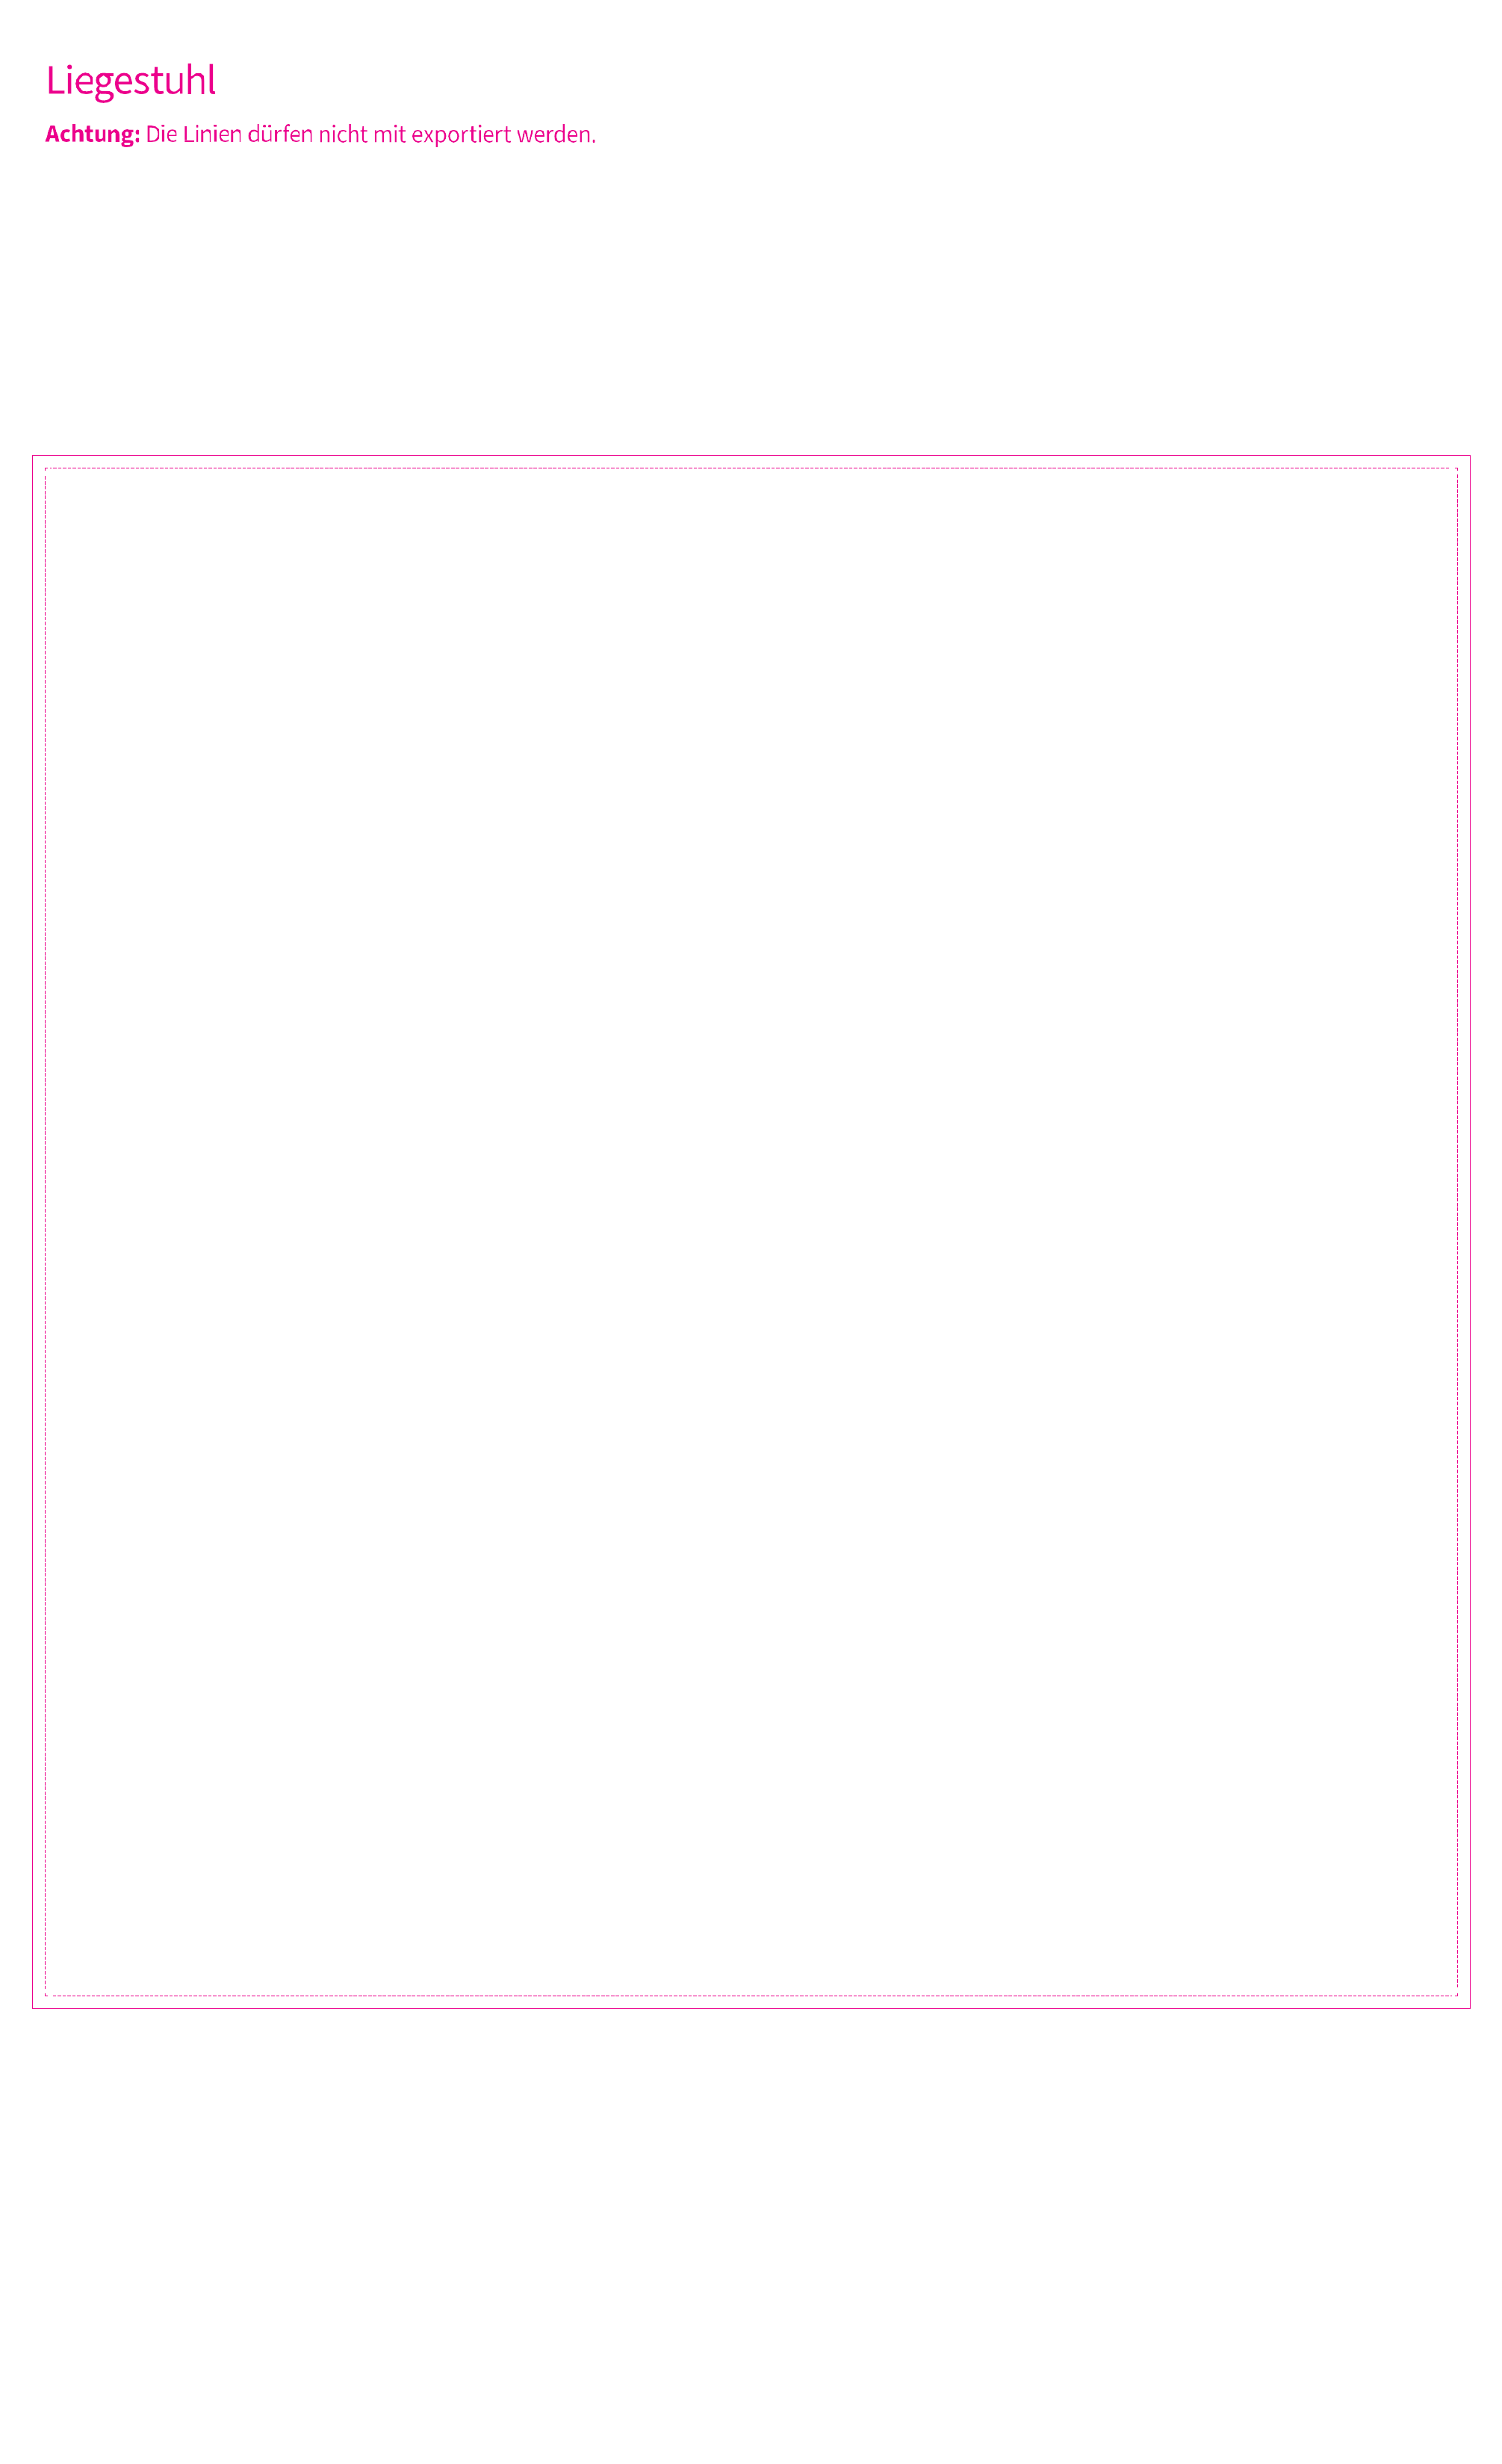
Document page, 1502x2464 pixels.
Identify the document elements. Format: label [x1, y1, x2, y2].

picture [261, 125, 272, 142]
picture [201, 129, 211, 142]
picture [214, 125, 229, 142]
picture [302, 129, 312, 142]
picture [108, 129, 140, 147]
picture [184, 125, 199, 142]
picture [231, 129, 241, 142]
picture [275, 124, 300, 142]
picture [45, 124, 106, 142]
picture [320, 124, 595, 147]
picture [161, 125, 177, 142]
picture [187, 64, 205, 94]
picture [248, 124, 259, 142]
picture [147, 126, 160, 142]
picture [75, 72, 93, 94]
picture [166, 73, 183, 94]
